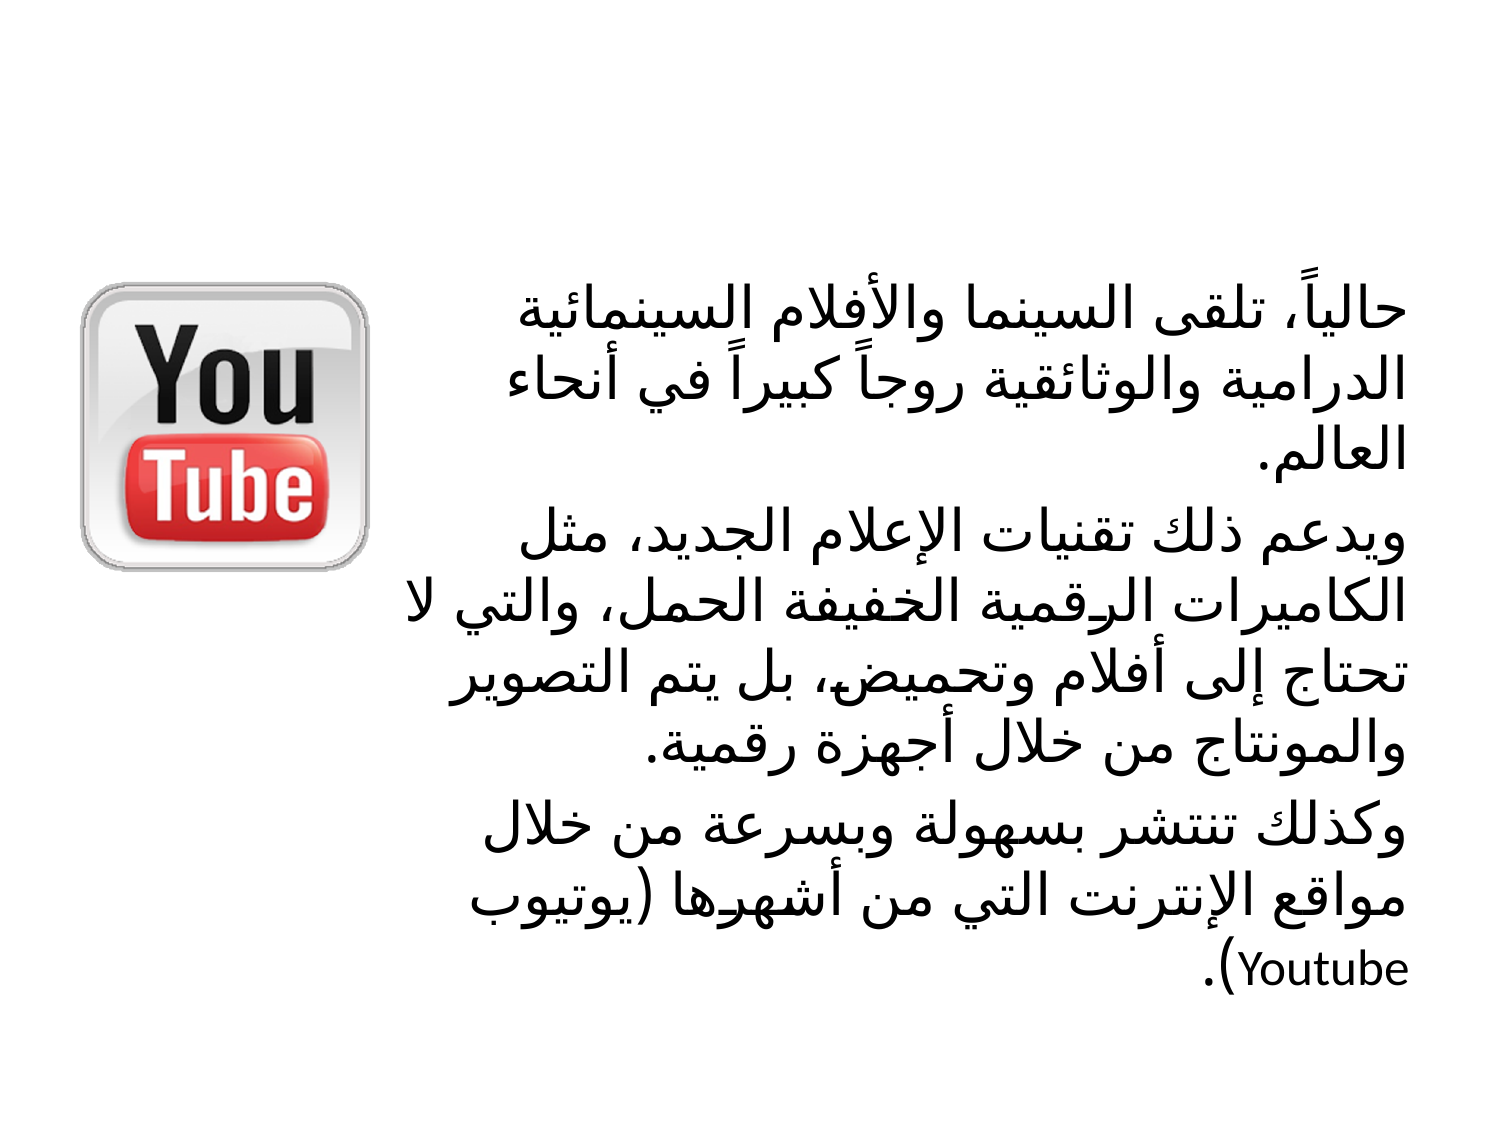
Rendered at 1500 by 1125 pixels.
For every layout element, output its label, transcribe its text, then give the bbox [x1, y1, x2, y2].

picture [76, 278, 373, 576]
list حالياً، تلقى السينما والأفلام السينمائية الدرامية والوثائقية روجاً كبيراً في أنحاء العالم. ويدعم ذلك تقنيات الإعلام الجديد، مثل الكاميرات الرقمية الخفيفة الحمل، والتي لا تحتاج إلى أفلام وتحميض، بل يتم التصوير والمونتاج من خلال أجهزة رقمية. وكذلك تنتشر بسهولة وبسرعة من خلال مواقع الإنترنت التي من أشهرها (يوتيوب Youtube). [348, 262, 1425, 1005]
